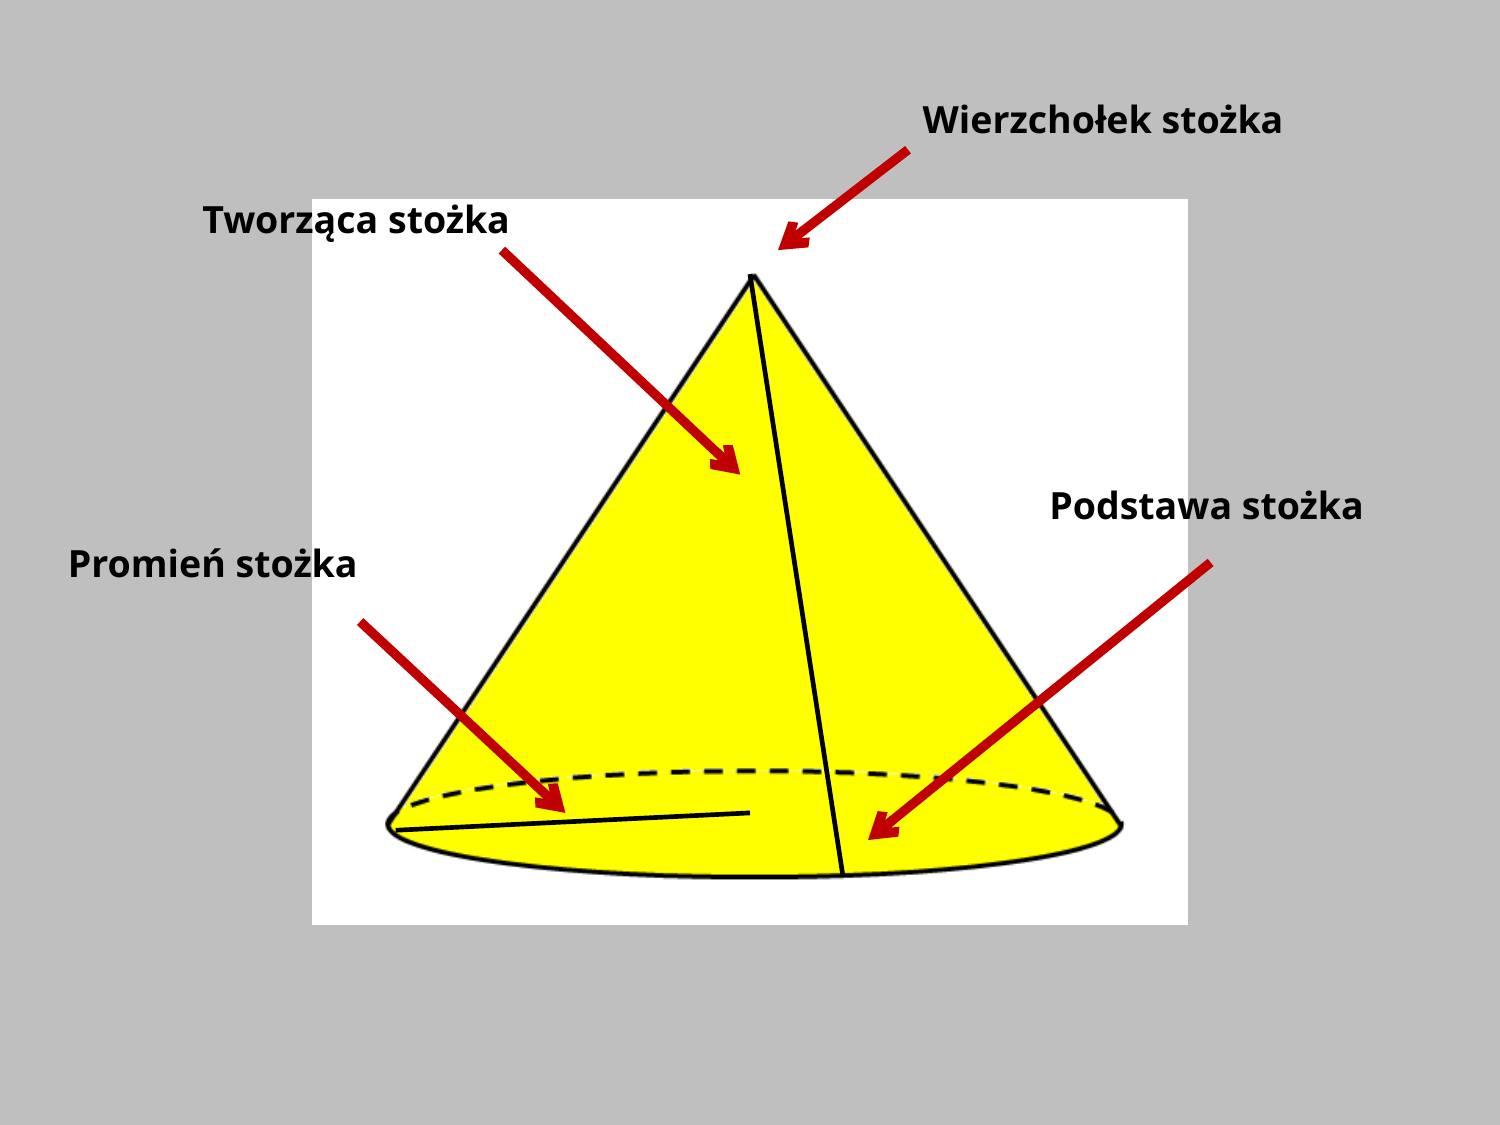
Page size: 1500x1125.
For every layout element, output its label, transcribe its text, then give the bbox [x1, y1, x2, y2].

text_box Wierzchołek stożka [908, 89, 1322, 149]
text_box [749, 273, 844, 877]
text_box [777, 149, 909, 251]
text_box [867, 562, 1211, 841]
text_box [359, 621, 566, 814]
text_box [501, 249, 741, 475]
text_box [395, 812, 744, 831]
text_box Promień stożka [53, 532, 307, 592]
text_box Tworząca stożka [187, 188, 566, 249]
picture [312, 199, 1188, 926]
text_box Podstawa stożka [1191, 474, 1466, 535]
